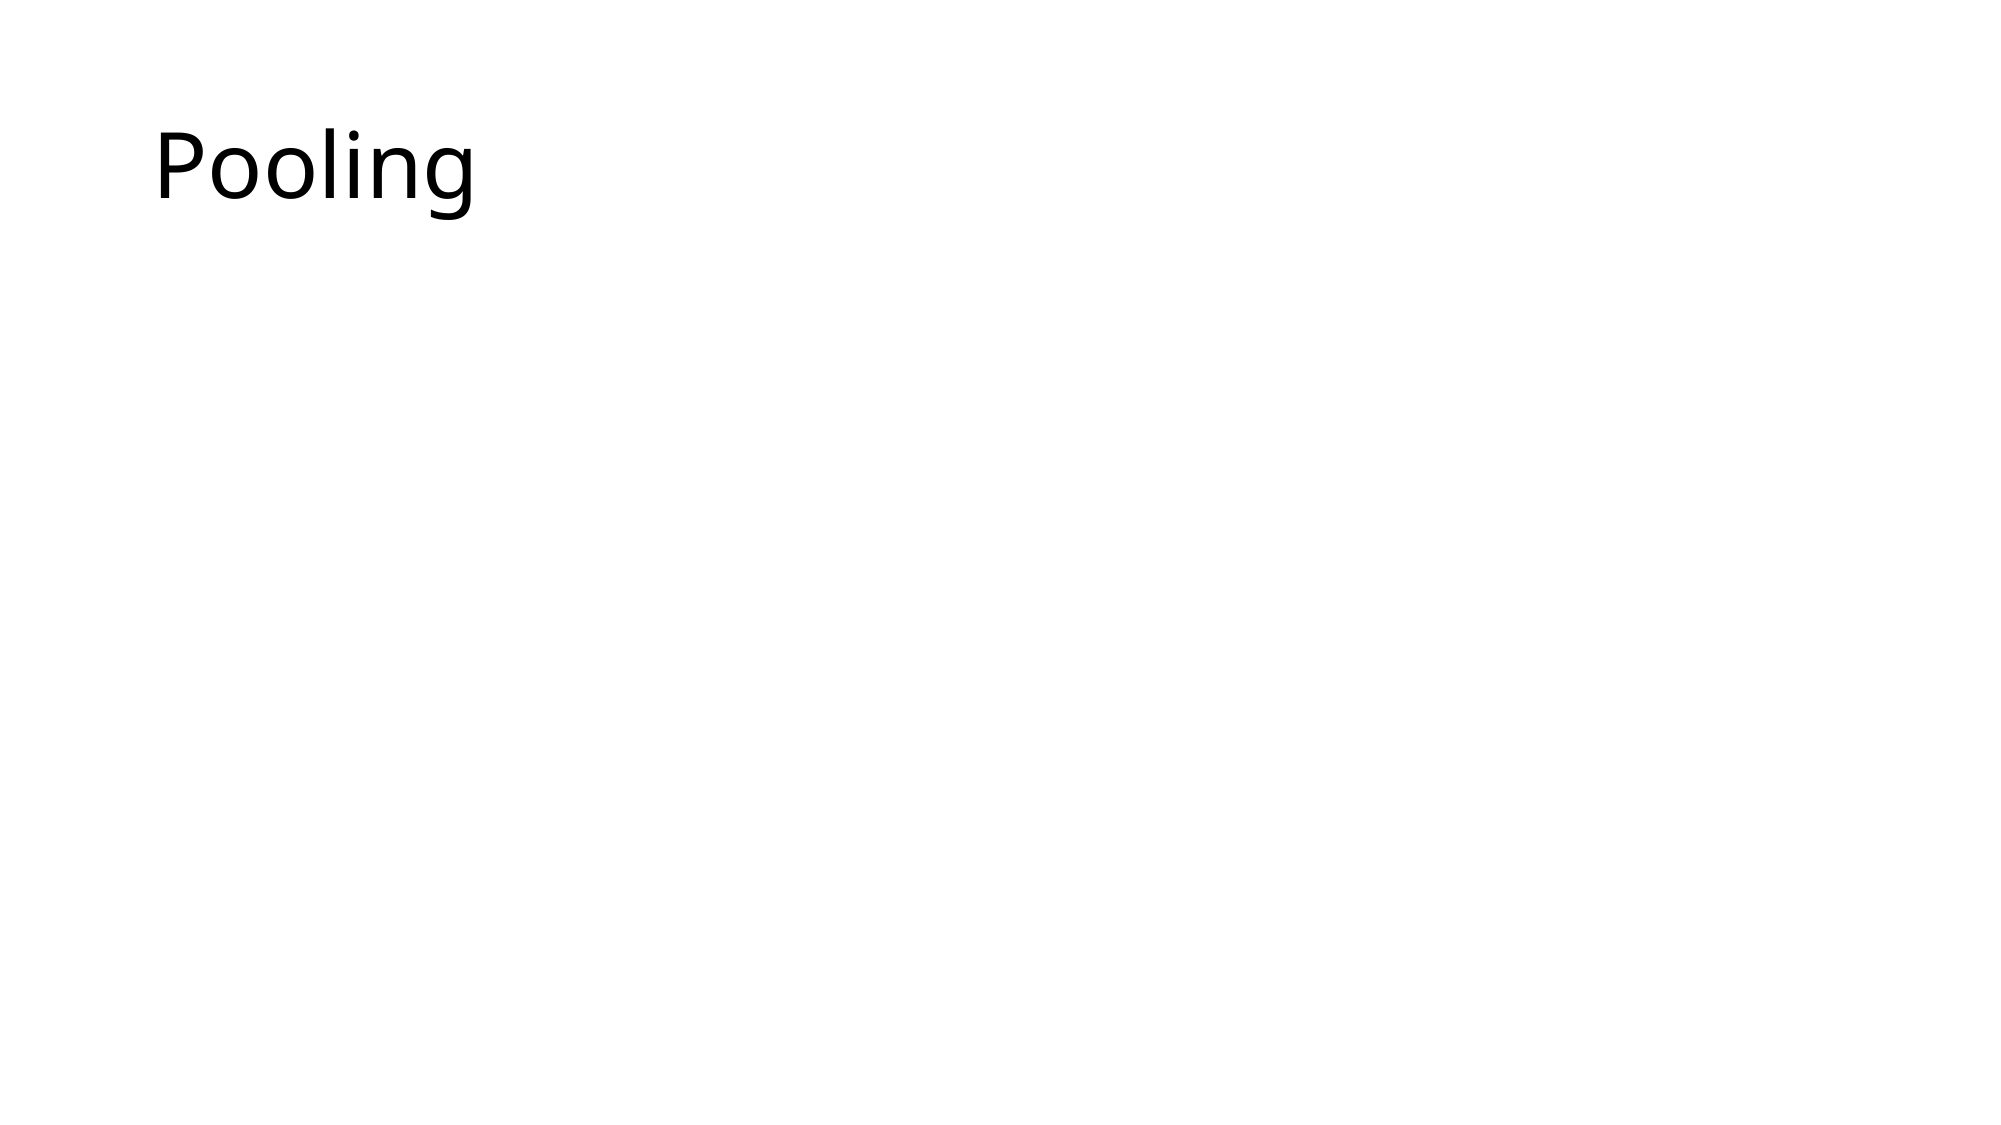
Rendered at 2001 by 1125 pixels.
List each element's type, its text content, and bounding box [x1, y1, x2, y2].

title Pooling [137, 59, 1863, 278]
